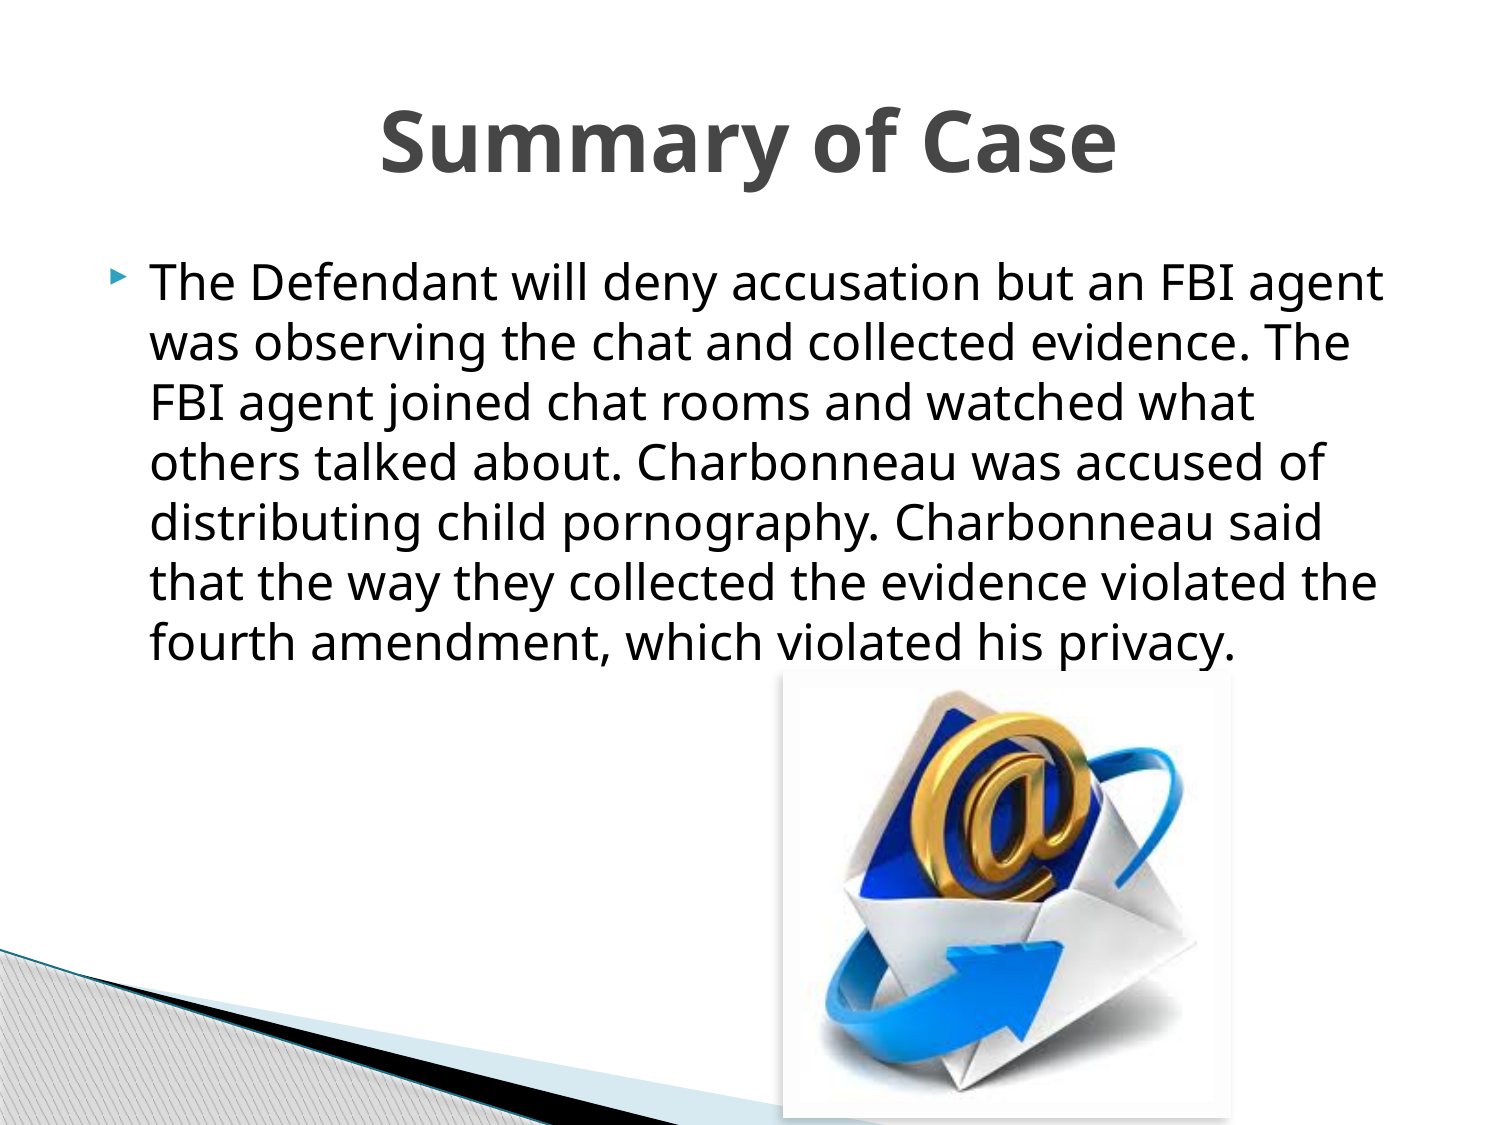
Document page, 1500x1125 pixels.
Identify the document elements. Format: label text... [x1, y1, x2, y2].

picture [799, 687, 1215, 1102]
title Summary of Case [75, 45, 1425, 233]
list The Defendant will deny accusation but an FBI agent was observing the chat and collected evidence. The FBI agent joined chat rooms and watched what others talked about. Charbonneau was accused of distributing child pornography. Charbonneau said that the way they collected the evidence violated the fourth amendment, which violated his privacy. [75, 243, 1425, 986]
